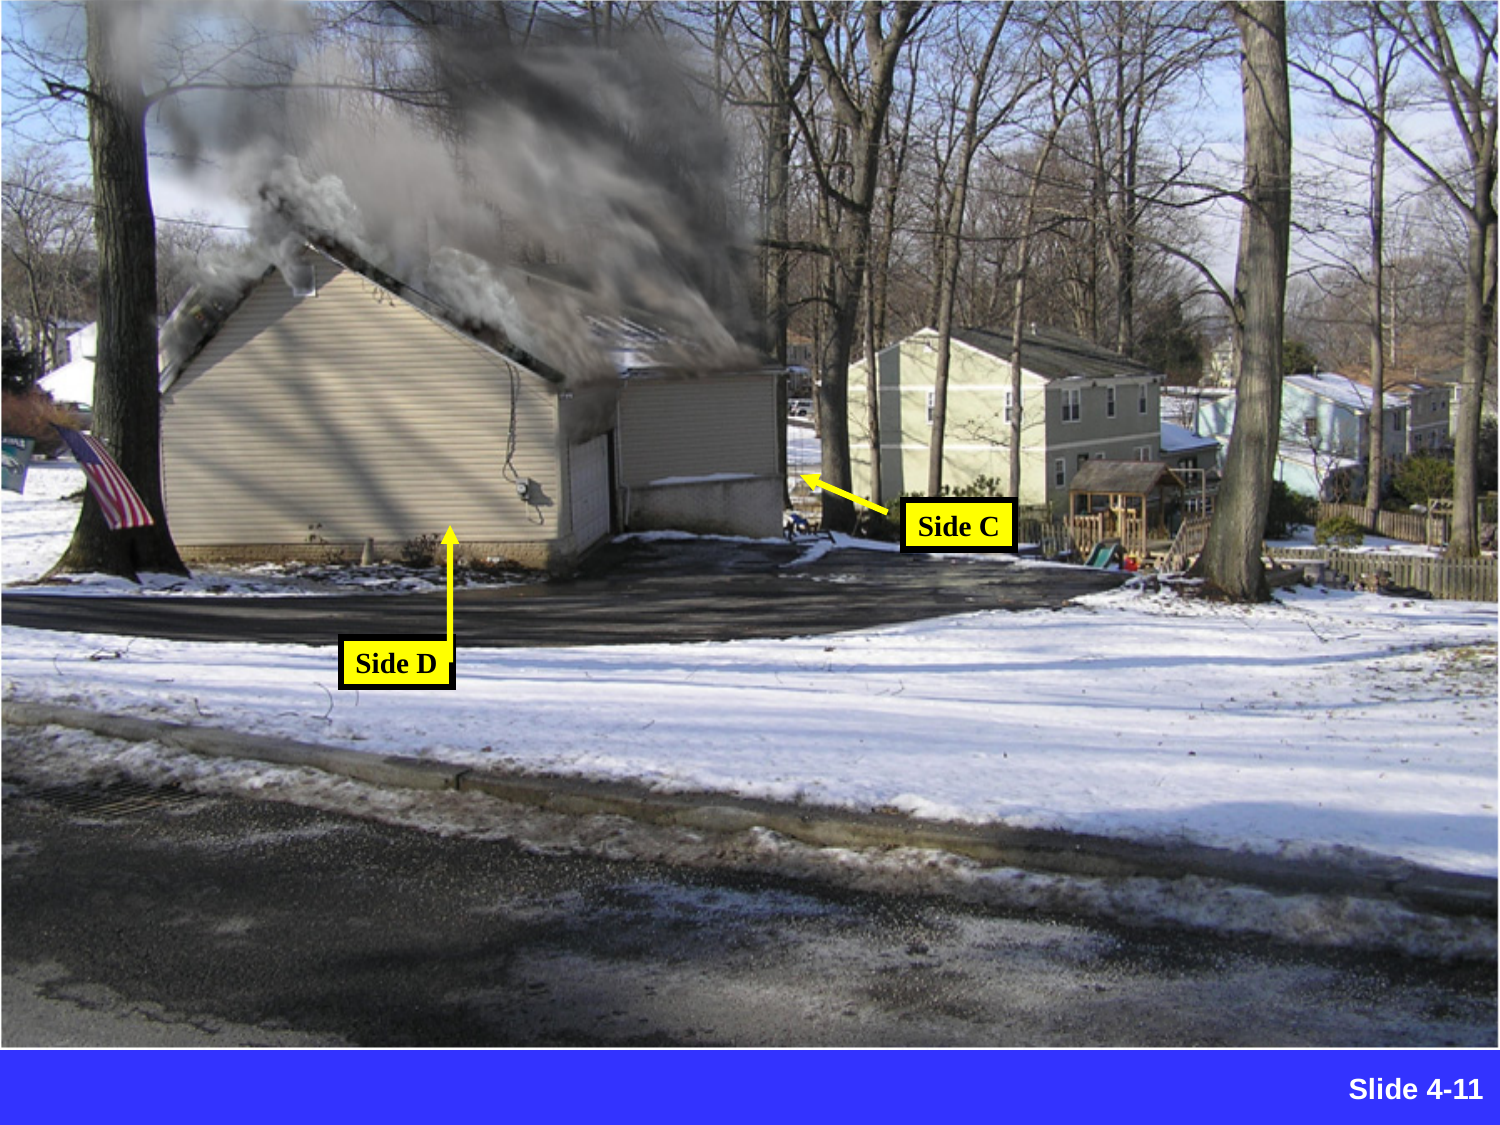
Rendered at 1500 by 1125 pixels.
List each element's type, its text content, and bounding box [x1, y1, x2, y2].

picture [0, 0, 1500, 1051]
slide_number Slide 4-88 [1148, 1062, 1499, 1125]
